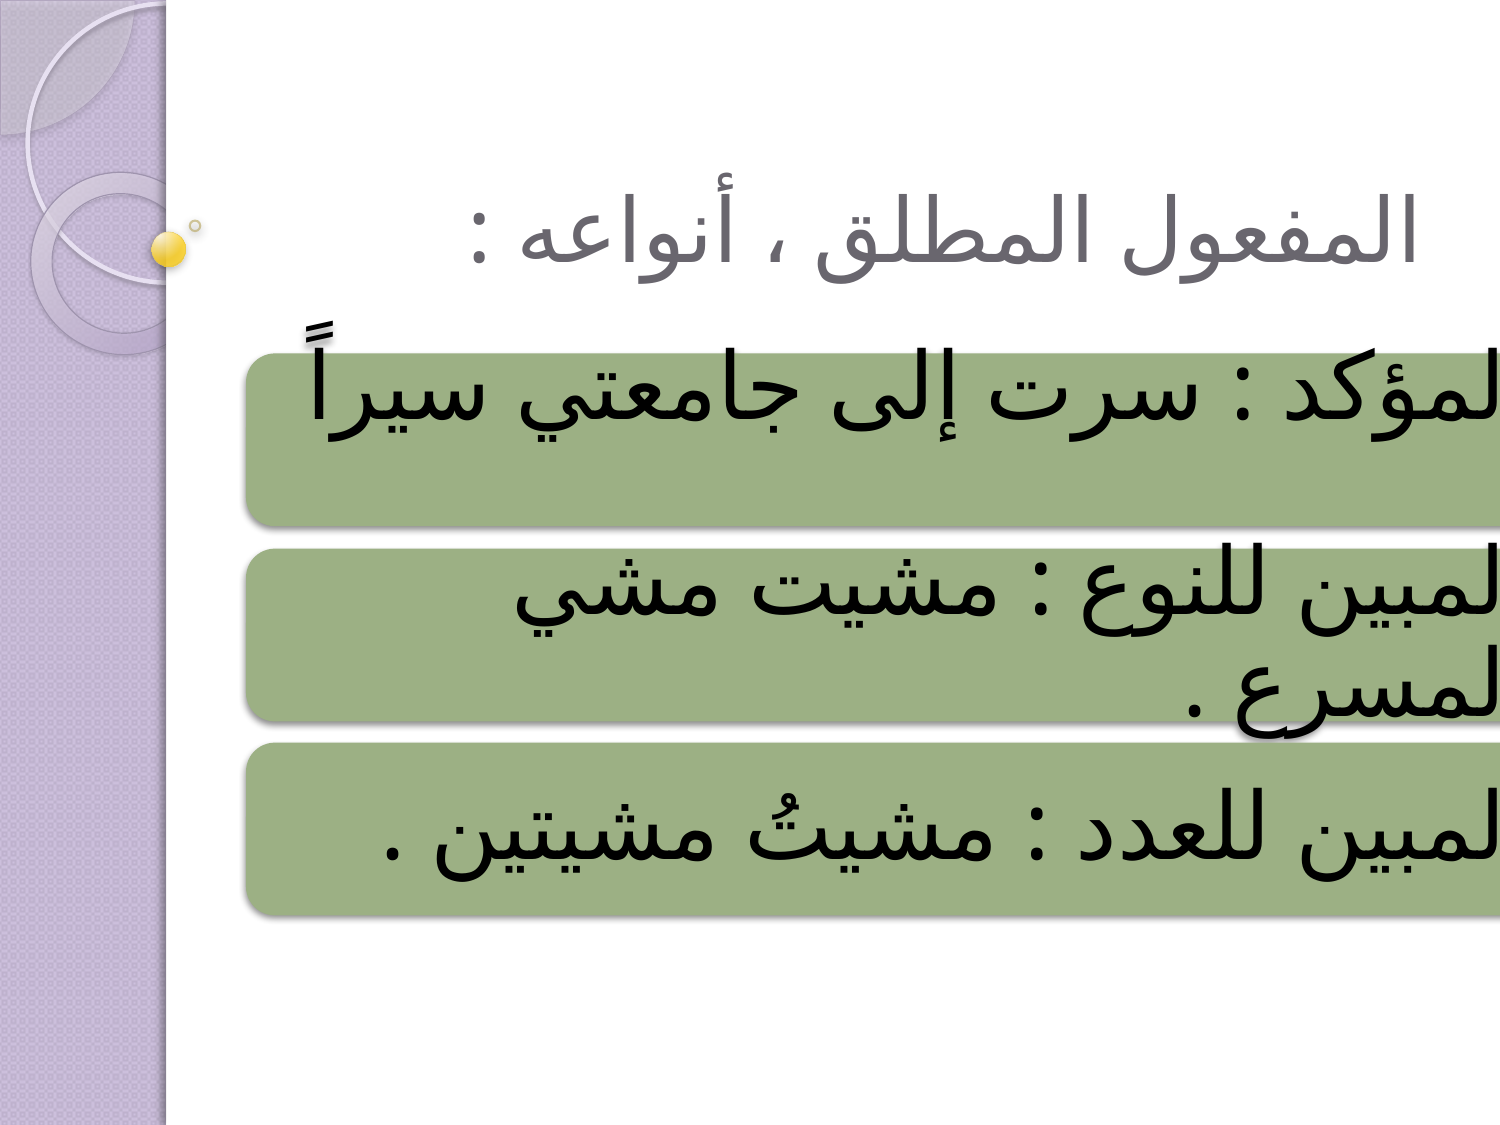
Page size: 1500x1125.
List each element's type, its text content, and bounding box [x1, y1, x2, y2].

title المفعول المطلق ، أنواعه : [375, 70, 1438, 288]
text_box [245, 351, 1412, 858]
